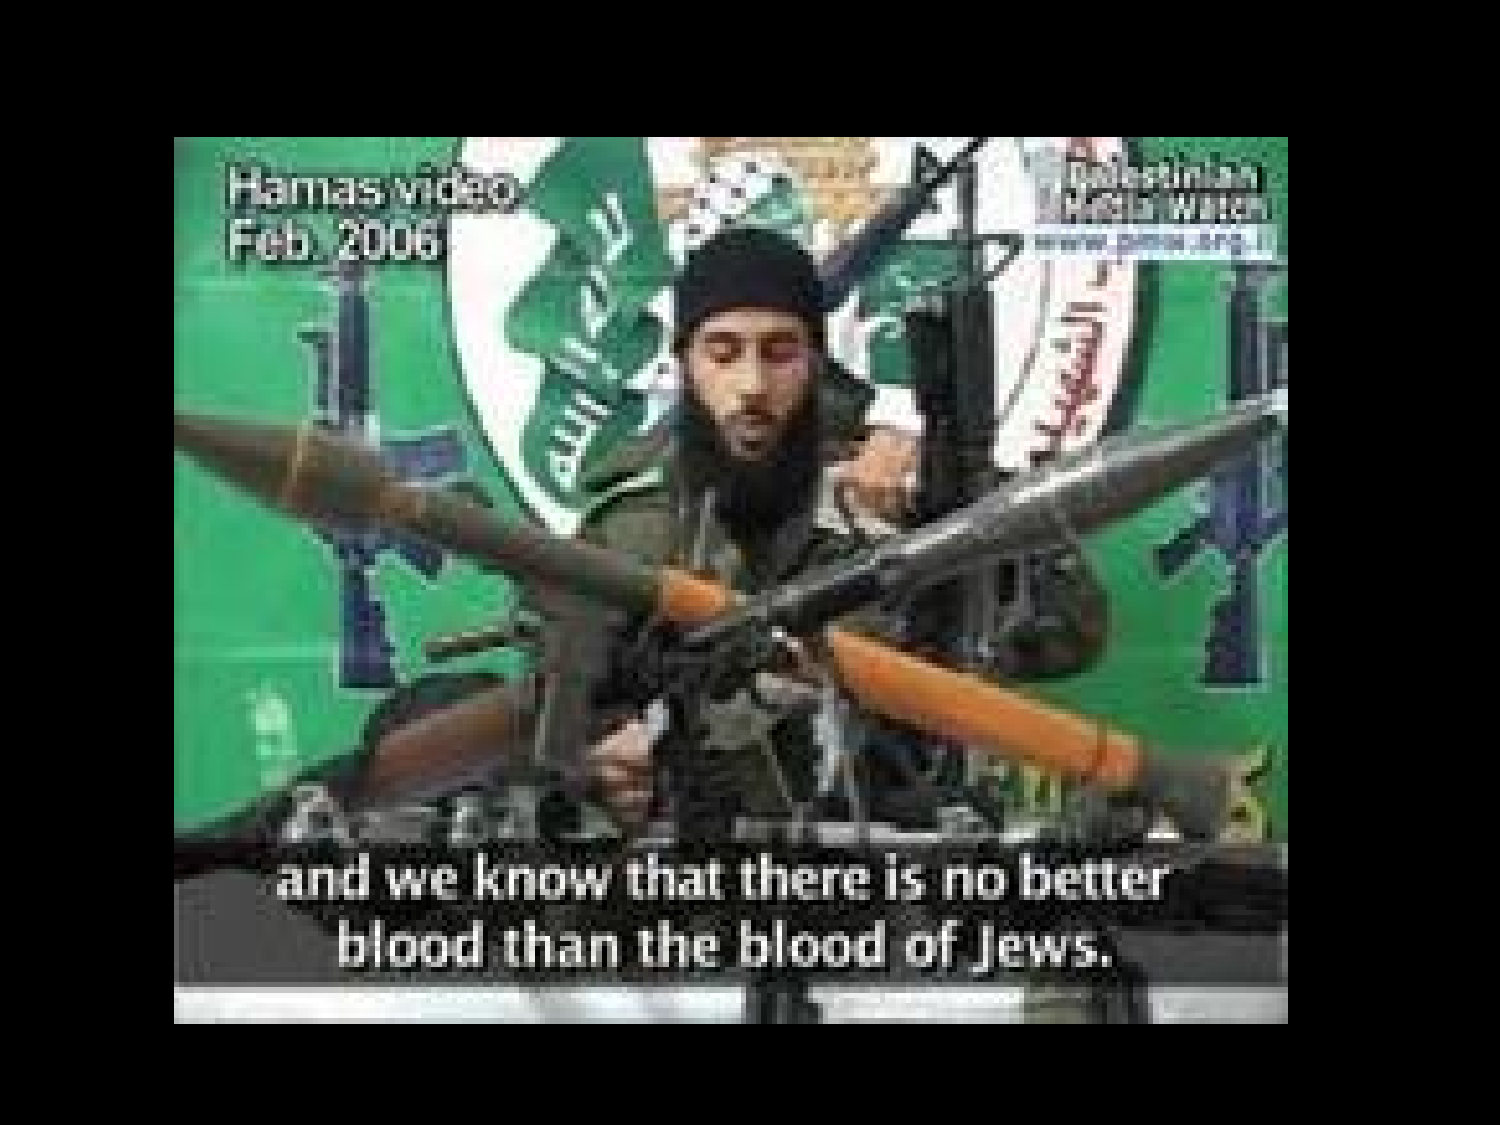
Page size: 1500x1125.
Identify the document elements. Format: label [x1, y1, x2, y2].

list [174, 137, 1288, 1024]
